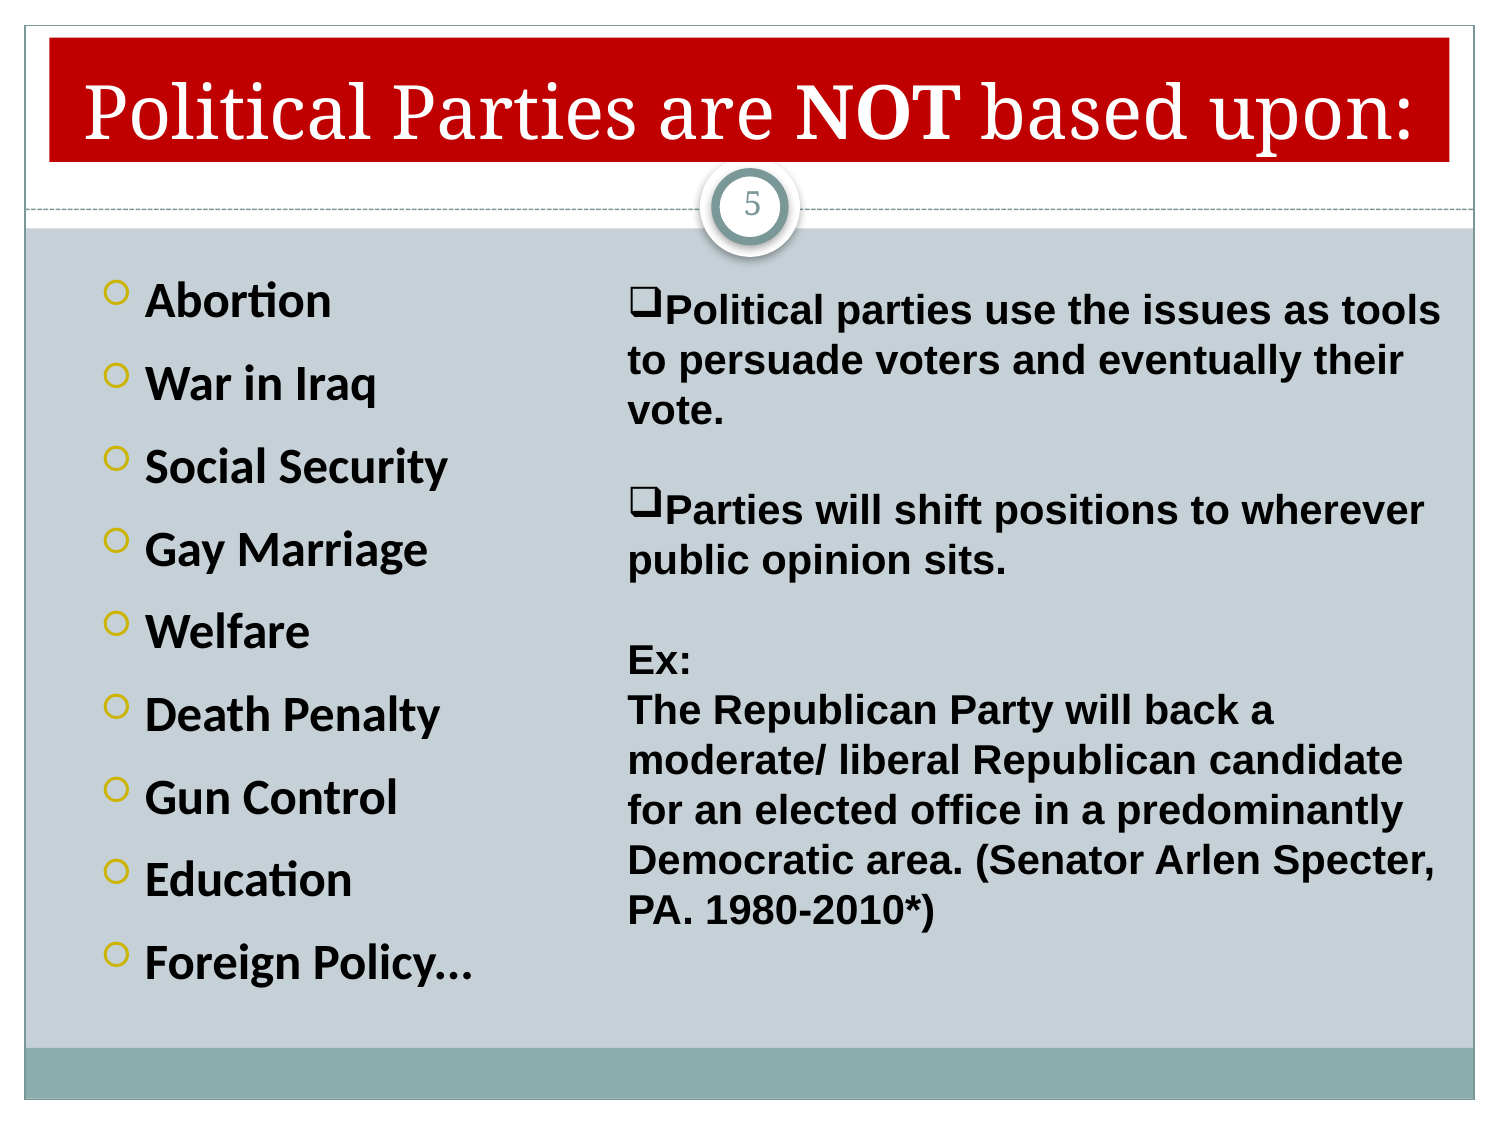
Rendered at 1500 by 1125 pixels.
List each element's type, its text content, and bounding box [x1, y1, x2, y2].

slide_number 5 [715, 168, 791, 241]
title Political Parties are NOT based upon: [49, 37, 1450, 162]
text_box Political parties use the issues as tools to persuade voters and eventually their vote. Parties will shift positions to wherever public opinion sits. Ex: The Republican Party will back a moderate/ liberal Republican candidate for an elected office in a predominantly Democratic area. (Senator Arlen Specter, PA. 1980-2010*) [612, 275, 1463, 940]
list Abortion War in Iraq Social Security Gay Marriage Welfare Death Penalty Gun Control Education Foreign Policy... [49, 250, 1445, 1001]
